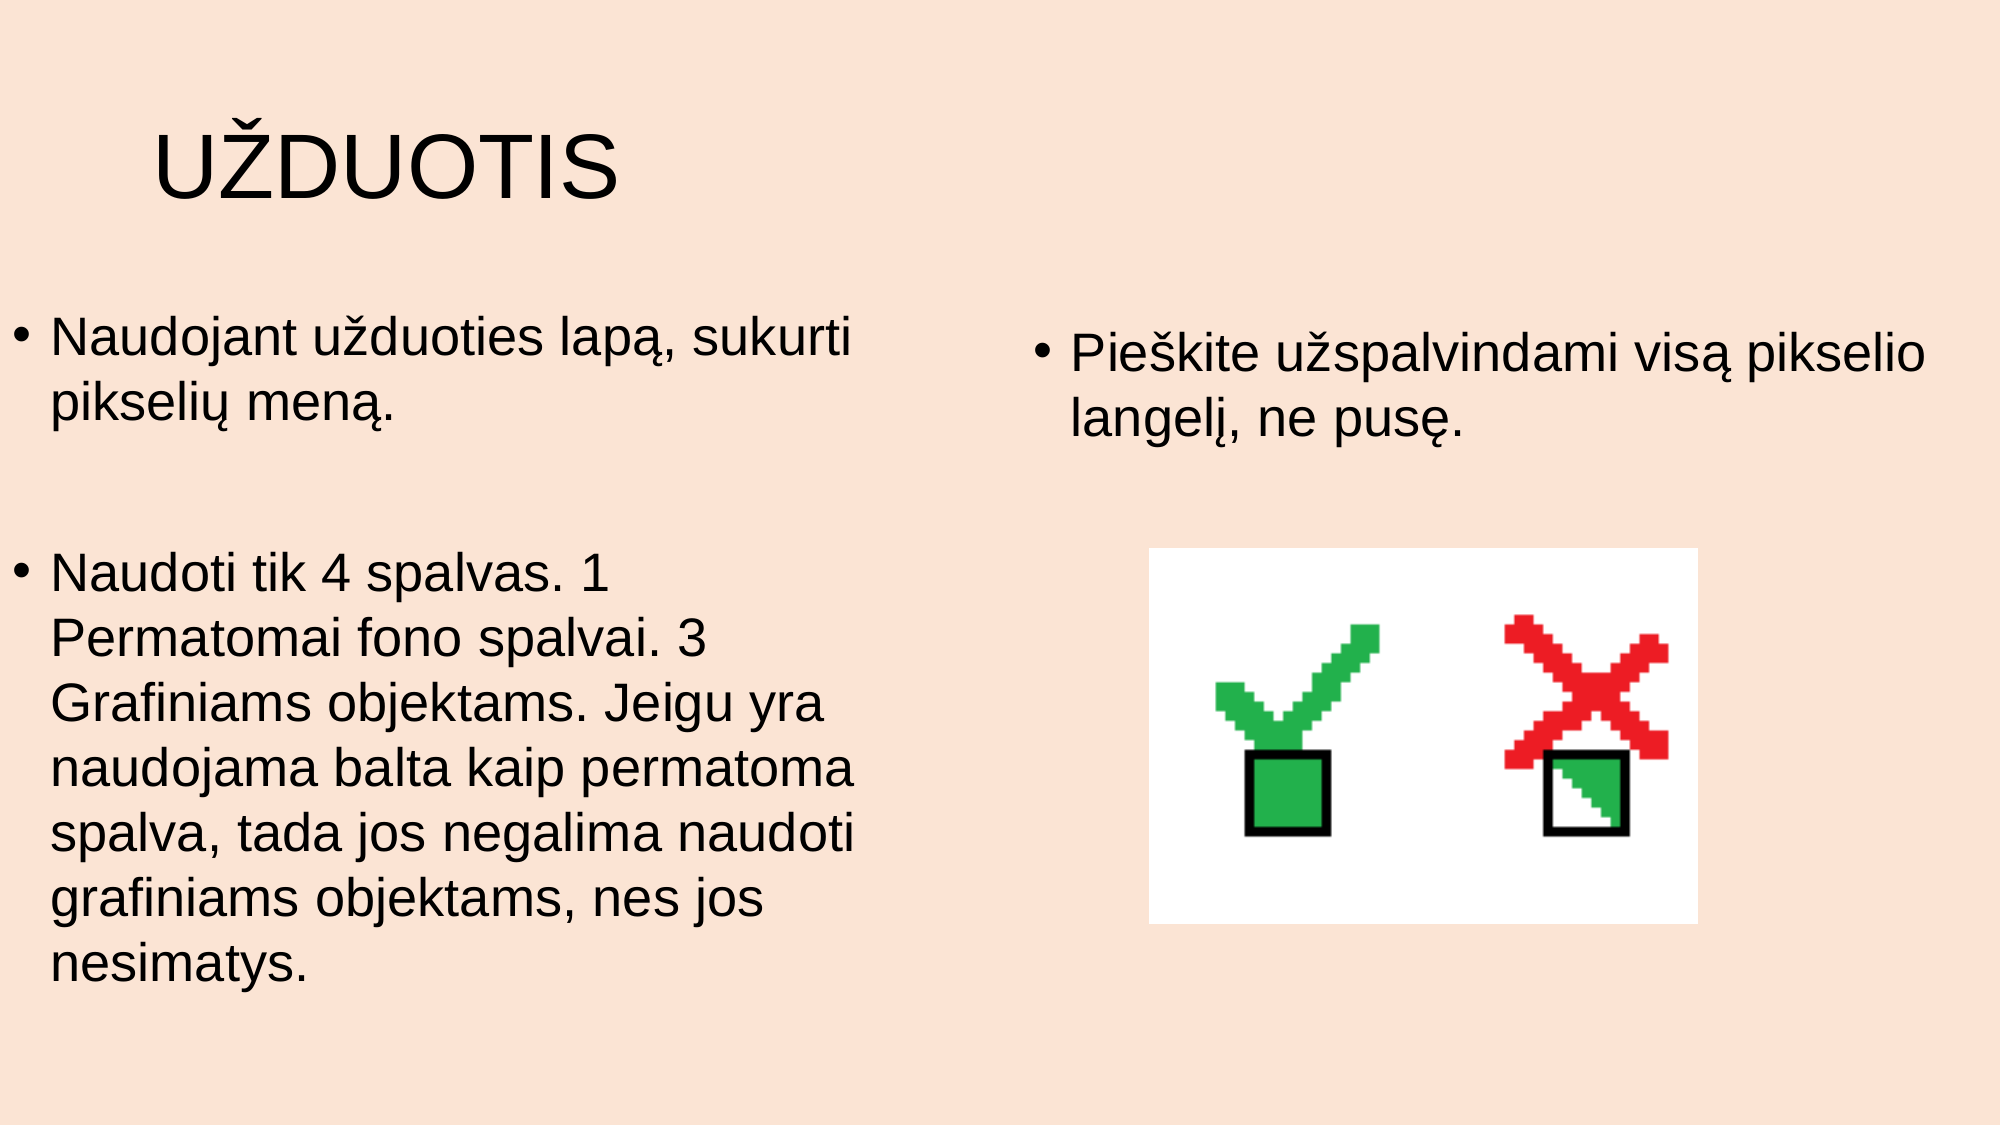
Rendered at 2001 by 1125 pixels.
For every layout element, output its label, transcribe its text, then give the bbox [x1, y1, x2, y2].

picture [1148, 548, 1698, 924]
text_box Pieškite užspalvindami visą pikselio langelį, ne pusę. [1018, 310, 1953, 549]
title UŽDUOTIS [137, 59, 1863, 278]
text_box Naudojant užduoties lapą, sukurti pikselių meną. Naudoti tik 4 spalvas. 1 Permatomai fono spalvai. 3 Grafiniams objektams. Jeigu yra naudojama balta kaip permatoma spalva, tada jos negalima naudoti grafiniams objektams, nes jos nesimatys. [0, 293, 932, 964]
